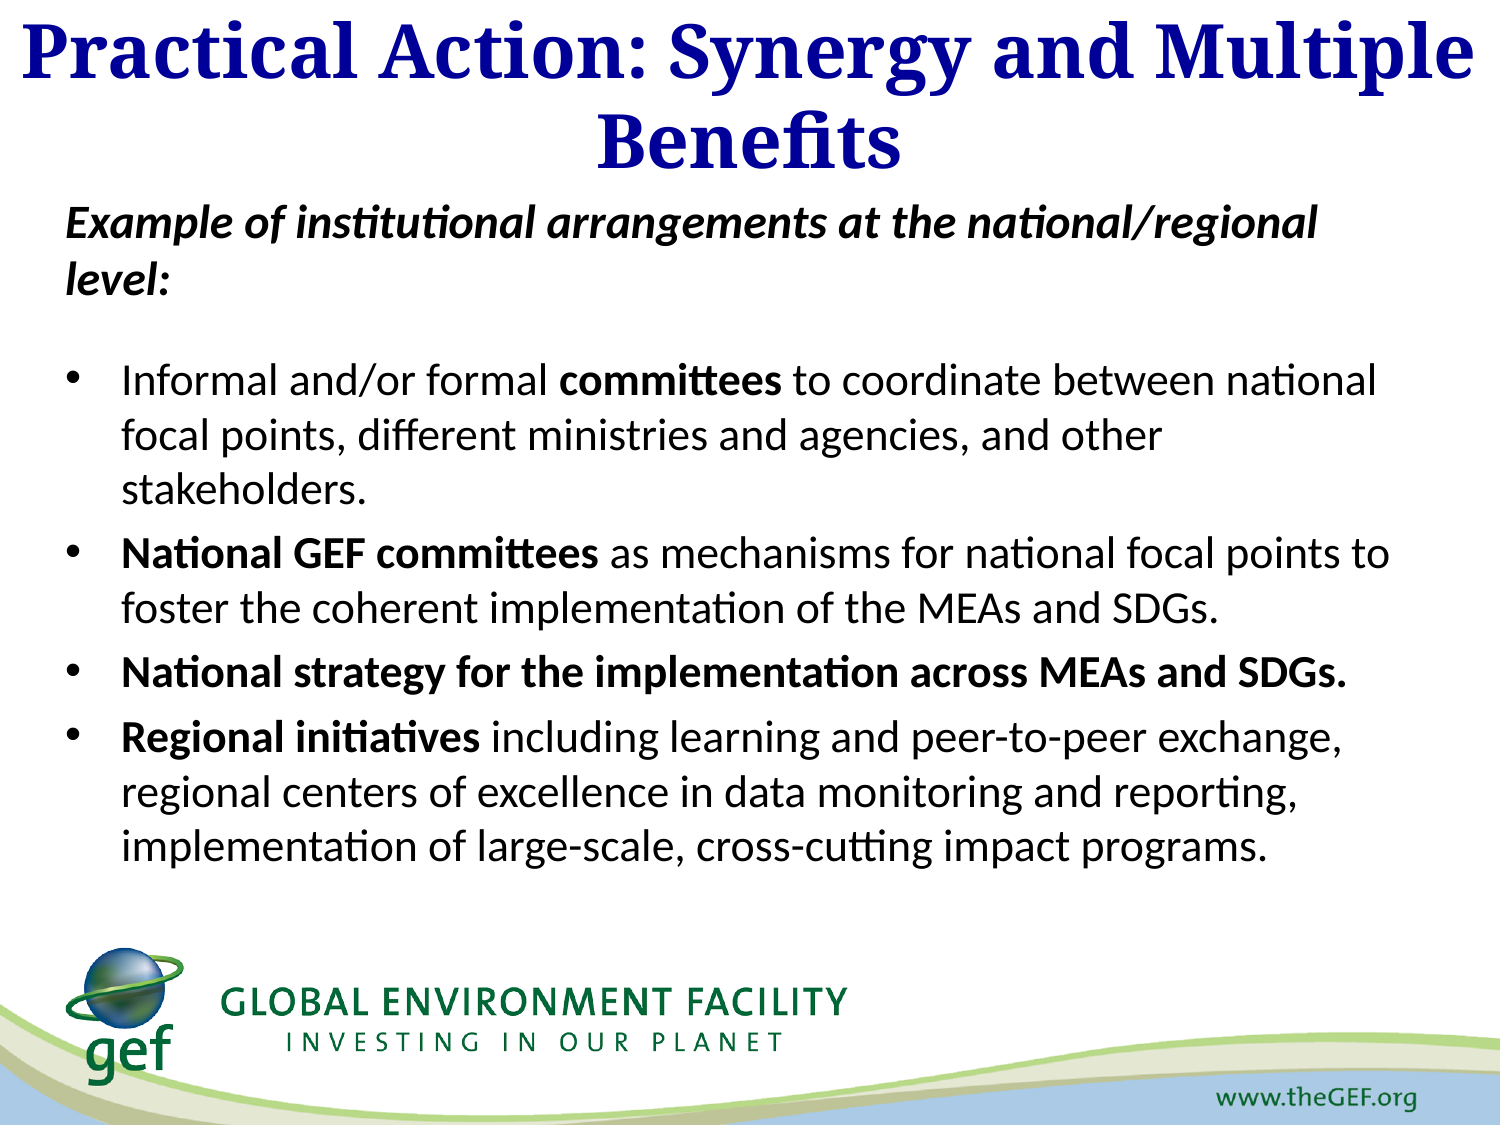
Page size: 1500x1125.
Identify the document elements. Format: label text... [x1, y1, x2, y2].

picture [0, 920, 1500, 1125]
title Practical Action: Synergy and Multiple Benefits [0, 24, 1500, 163]
list Example of institutional arrangements at the national/regional level: Informal and/or formal committees to coordinate between national focal points, different ministries and agencies, and other stakeholders. National GEF committees as mechanisms for national focal points to foster the coherent implementation of the MEAs and SDGs. National strategy for the implementation across MEAs and SDGs. Regional initiatives including learning and peer-to-peer exchange, regional centers of excellence in data monitoring and reporting, implementation of large-scale, cross-cutting impact programs. [49, 182, 1426, 926]
